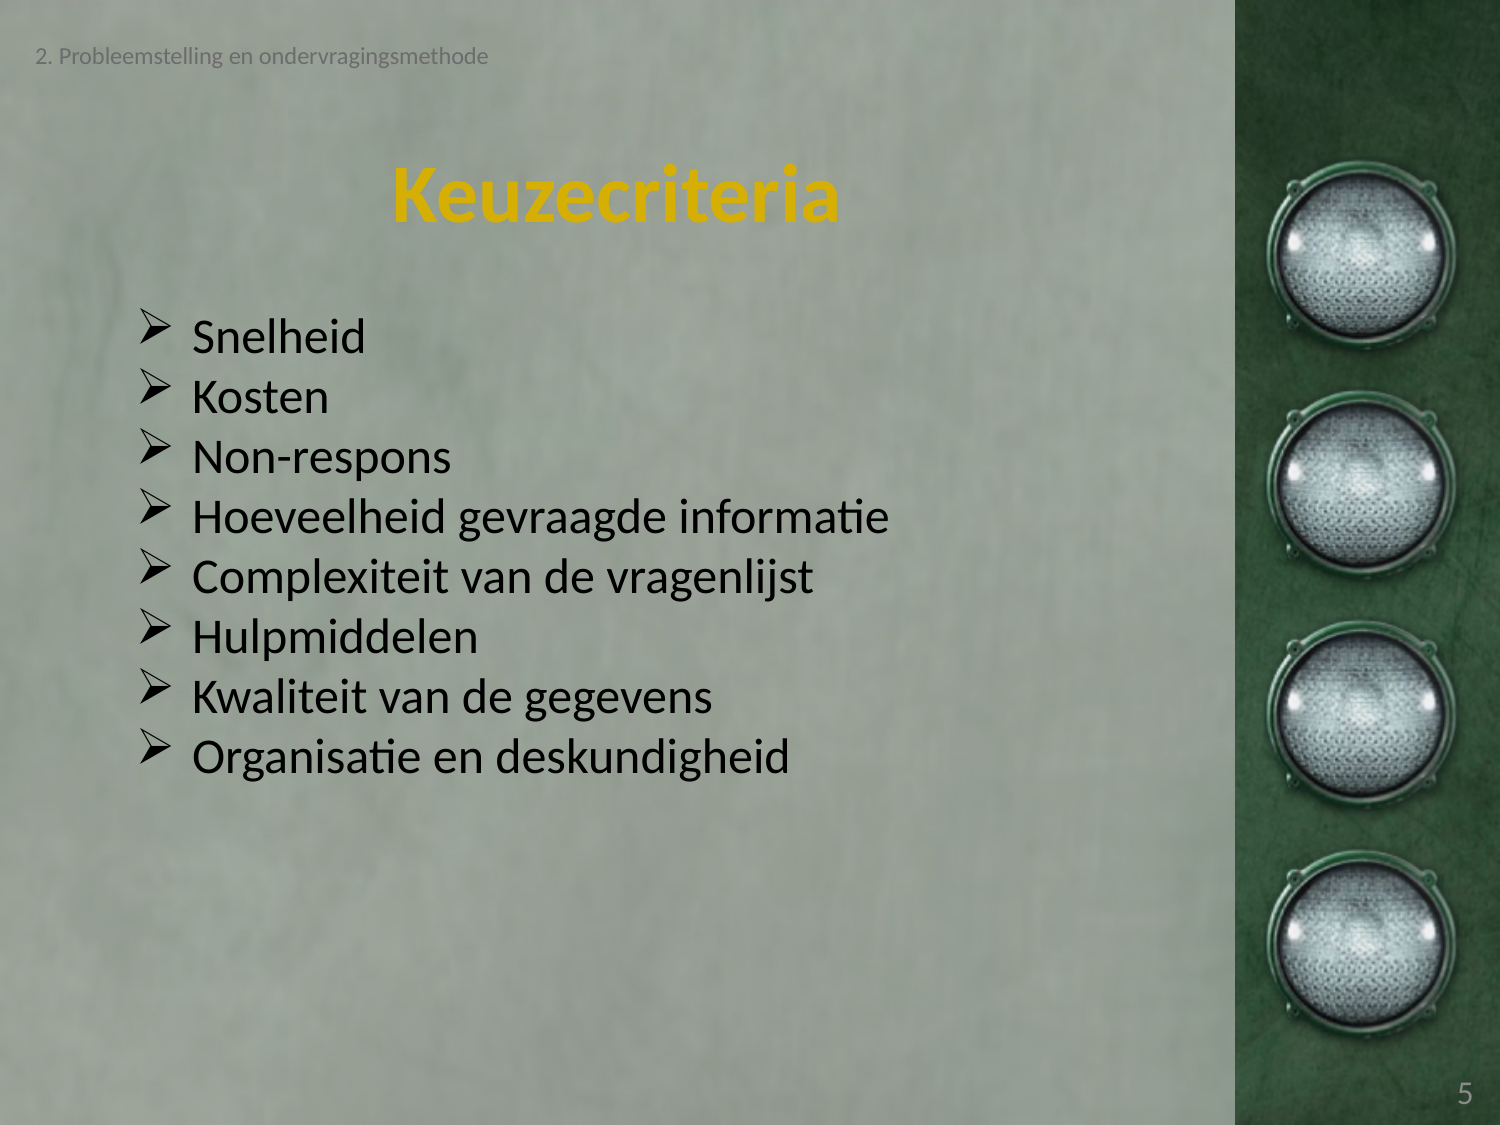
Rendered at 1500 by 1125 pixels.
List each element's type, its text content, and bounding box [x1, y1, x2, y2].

subtitle Keuzecriteria [0, 131, 1229, 276]
text_box Snelheid Kosten Non-respons Hoeveelheid gevraagde informatie Complexiteit van de vragenlijst Hulpmiddelen Kwaliteit van de gegevens Organisatie en deskundigheid [121, 295, 1198, 791]
title 2. Probleemstelling en ondervragingsmethode [19, 32, 765, 77]
picture [0, 0, 1500, 1125]
